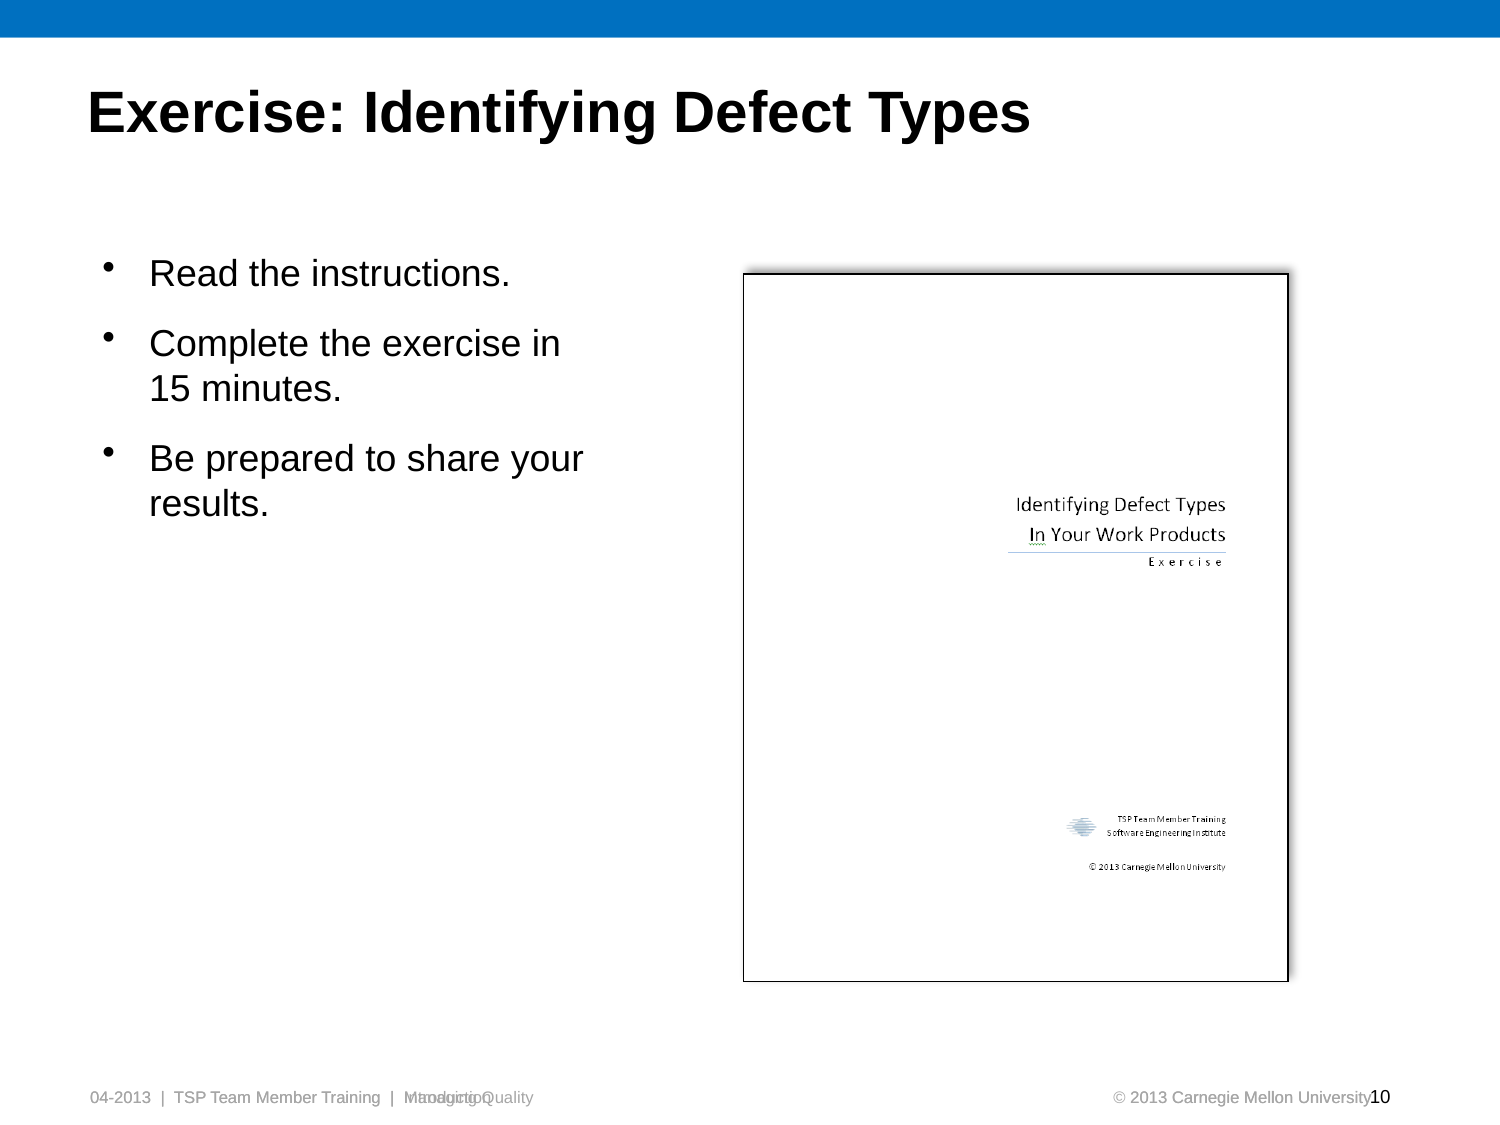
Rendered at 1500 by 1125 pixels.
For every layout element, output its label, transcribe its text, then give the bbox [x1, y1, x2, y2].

title Exercise: Identifying Defect Types [87, 87, 1439, 226]
text_box Read the instructions. Complete the exercise in 15 minutes. Be prepared to share your results. [87, 241, 630, 602]
picture [743, 274, 1288, 981]
